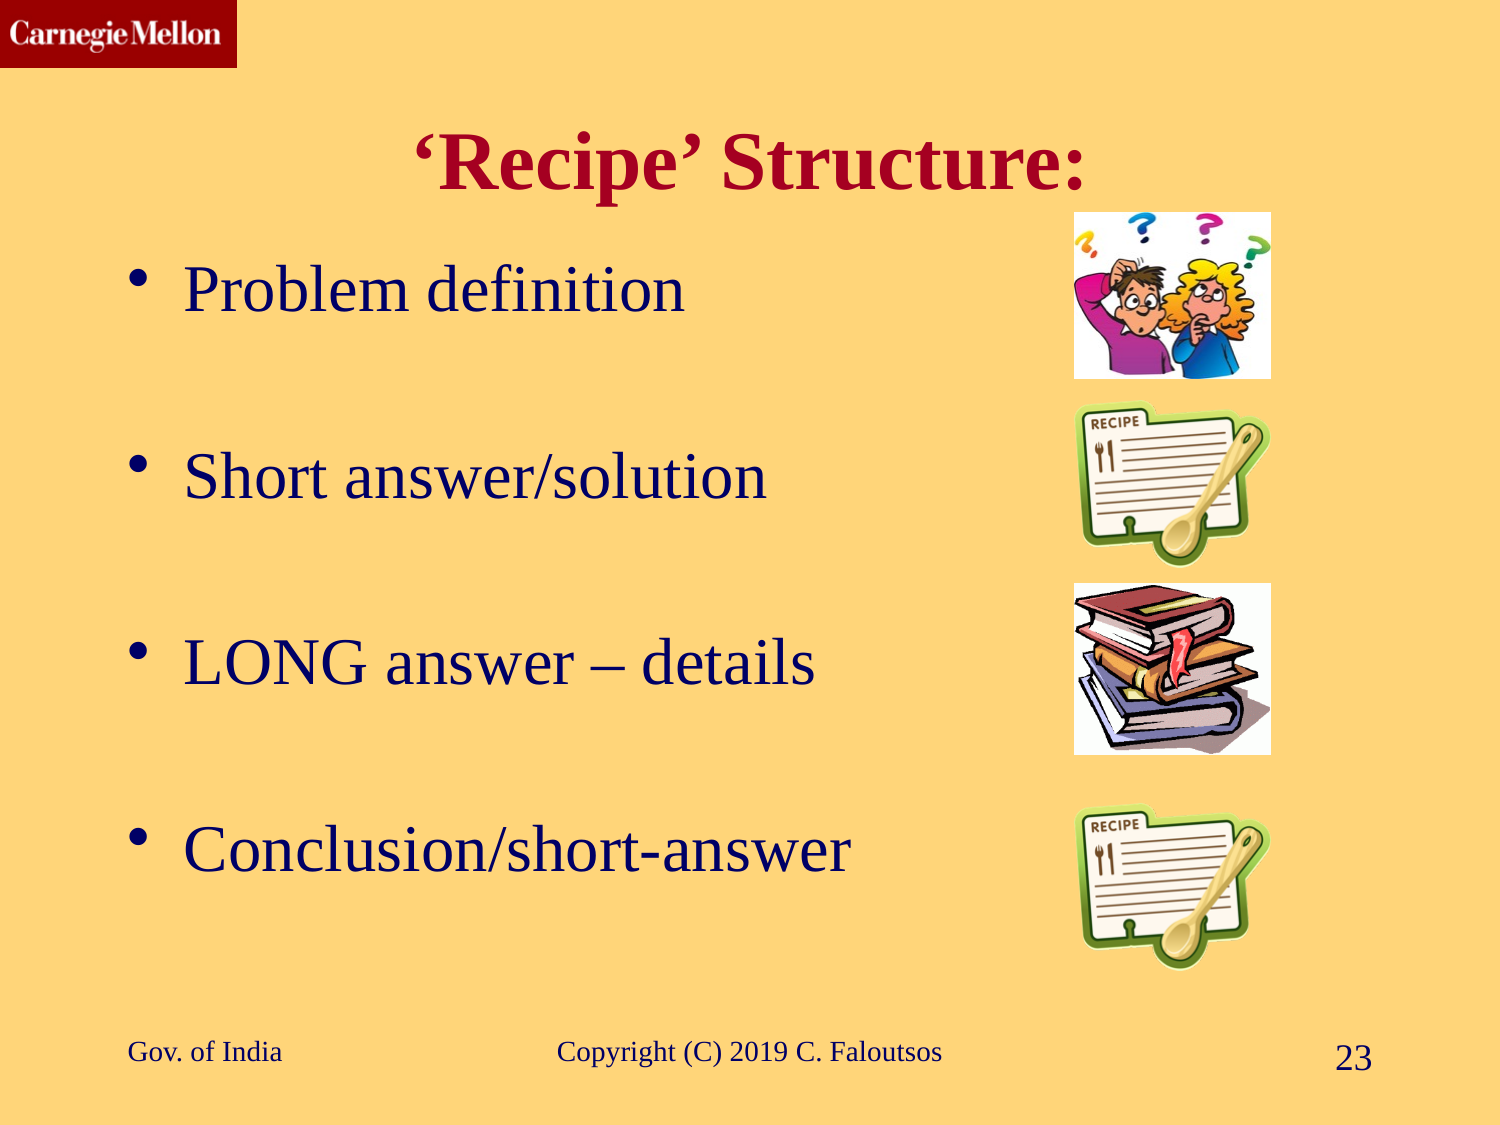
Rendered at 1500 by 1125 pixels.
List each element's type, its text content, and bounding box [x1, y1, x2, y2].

list Problem definition Short answer/solution LONG answer – details Conclusion/short-answer [112, 237, 875, 1001]
picture [1074, 212, 1272, 380]
title ‘Recipe’ Structure: [112, 99, 1388, 213]
picture [1074, 803, 1272, 972]
picture [0, 0, 237, 68]
picture [1074, 399, 1272, 568]
slide_number 23 [1074, 1024, 1388, 1101]
footer Copyright (C) 2019 C. Faloutsos [512, 1024, 988, 1101]
slide_number Gov. of India [112, 1024, 426, 1101]
picture [1074, 583, 1272, 755]
